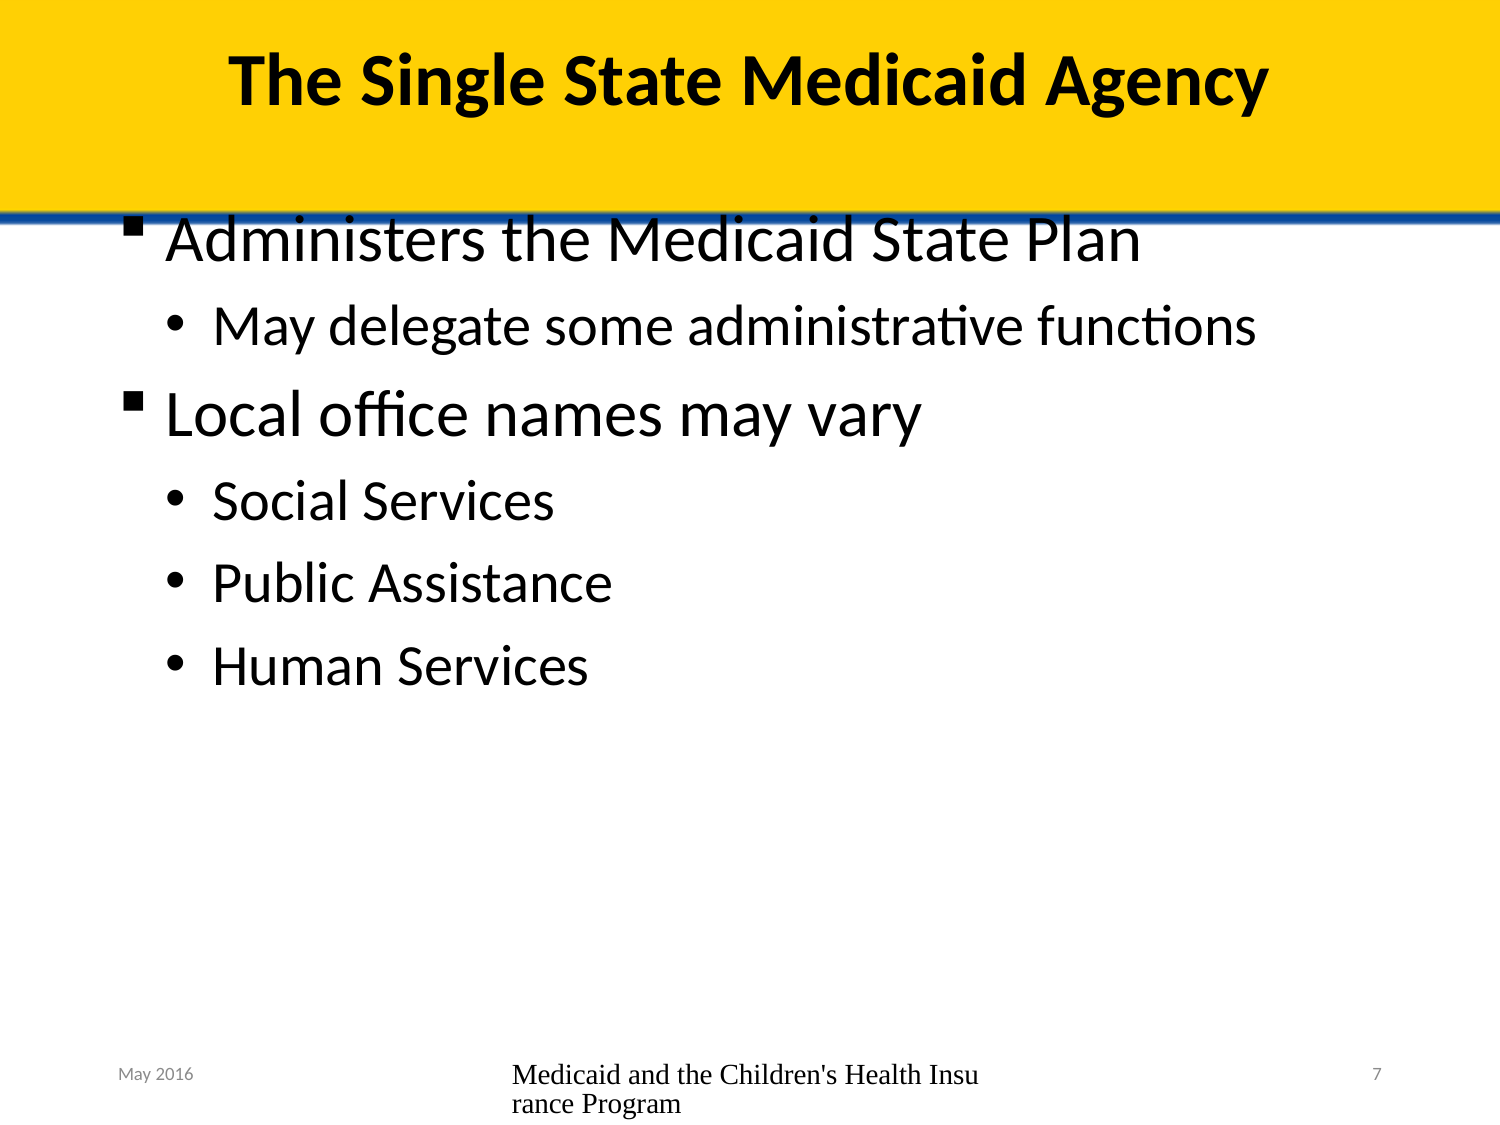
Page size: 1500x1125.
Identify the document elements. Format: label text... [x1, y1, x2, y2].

slide_number 7 [1059, 1042, 1397, 1103]
picture [0, 0, 1500, 1125]
footer Medicaid and the Children's Health Insurance Program [496, 1042, 1004, 1103]
list Administers the Medicaid State Plan May delegate some administrative functions Local office names may vary Social Services Public Assistance Human Services [103, 186, 1397, 1014]
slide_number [103, 1042, 441, 1103]
title The Single State Medicaid Agency [103, 2, 1397, 161]
